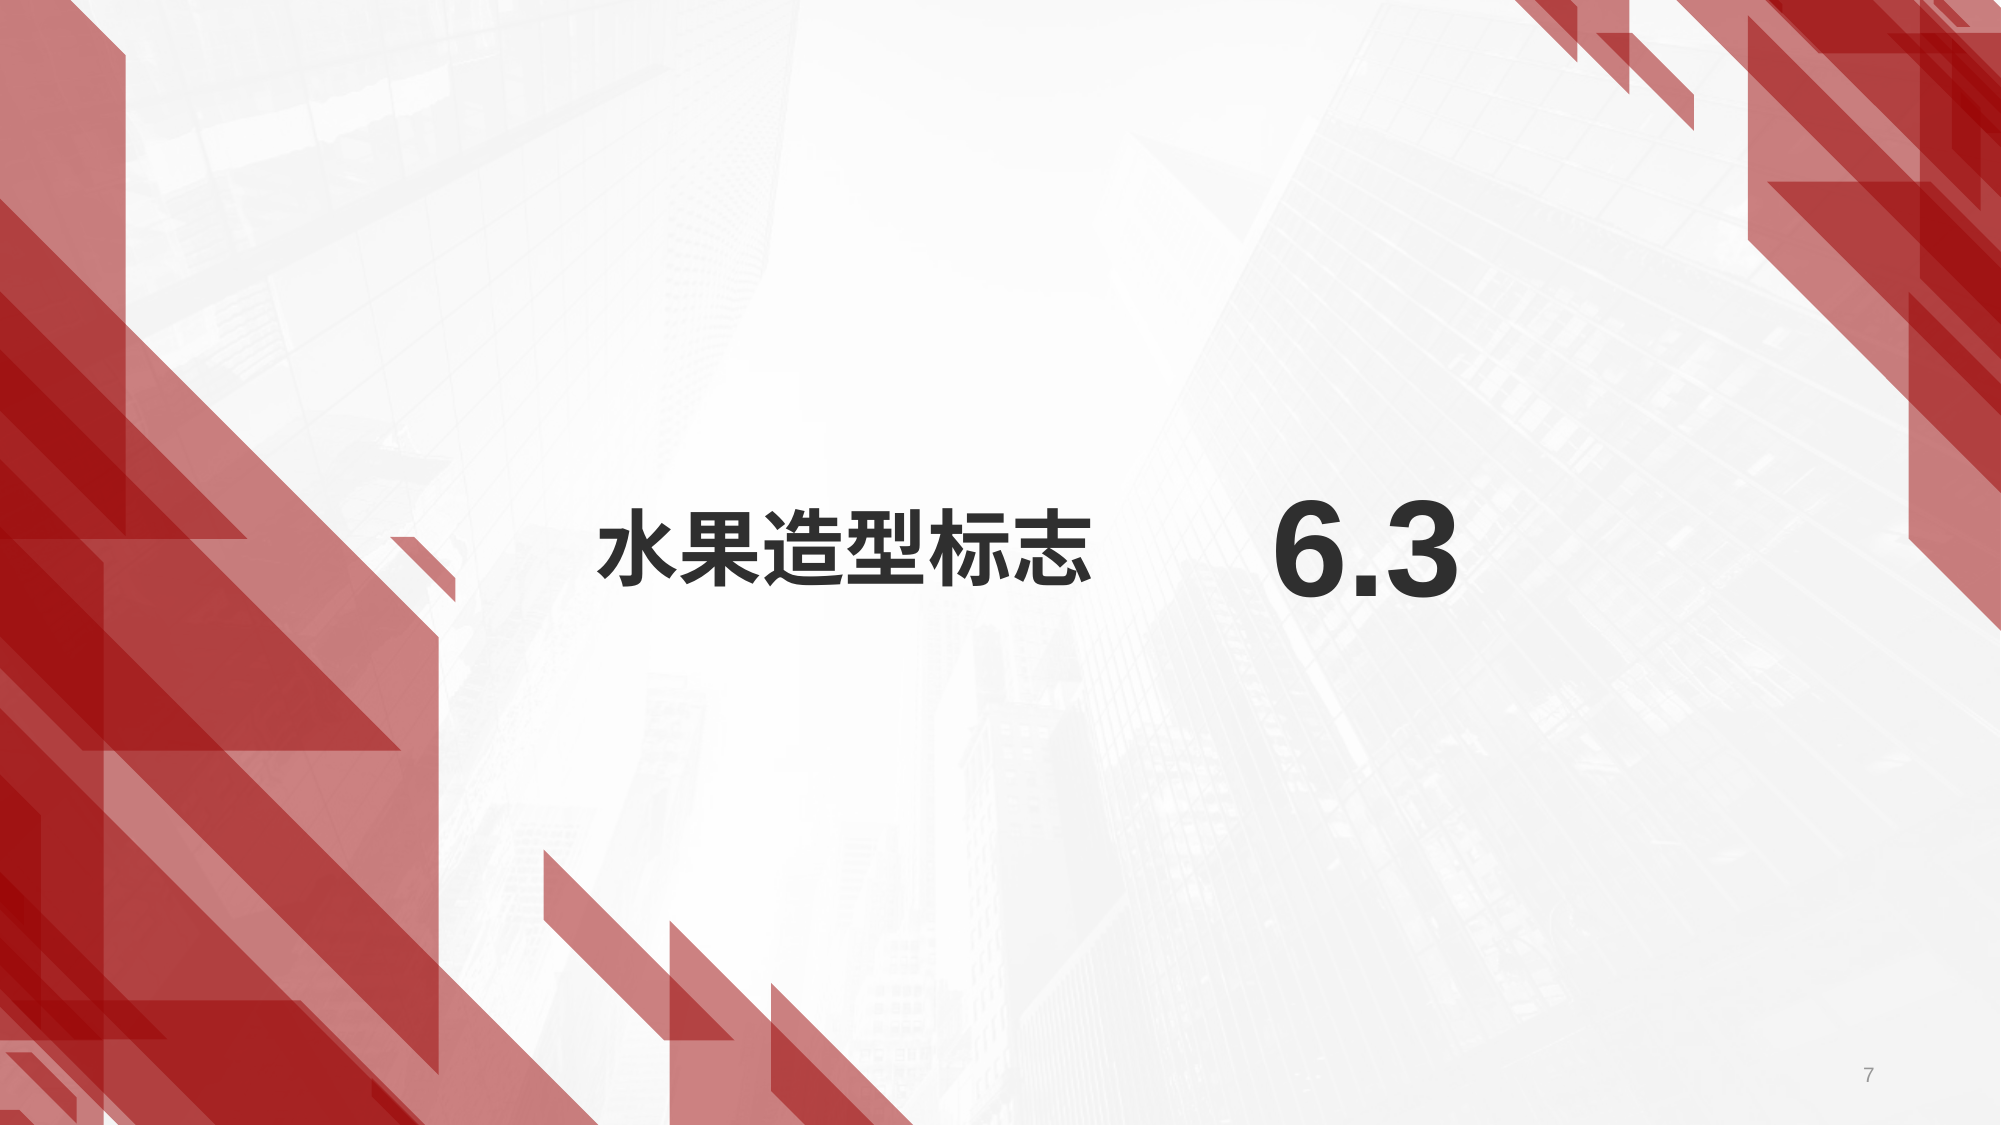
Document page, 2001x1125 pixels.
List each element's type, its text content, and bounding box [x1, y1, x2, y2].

title 水果造型标志 [580, 477, 1113, 604]
slide_number 7 [1452, 1056, 1890, 1092]
list 6.3 [1256, 449, 1481, 632]
